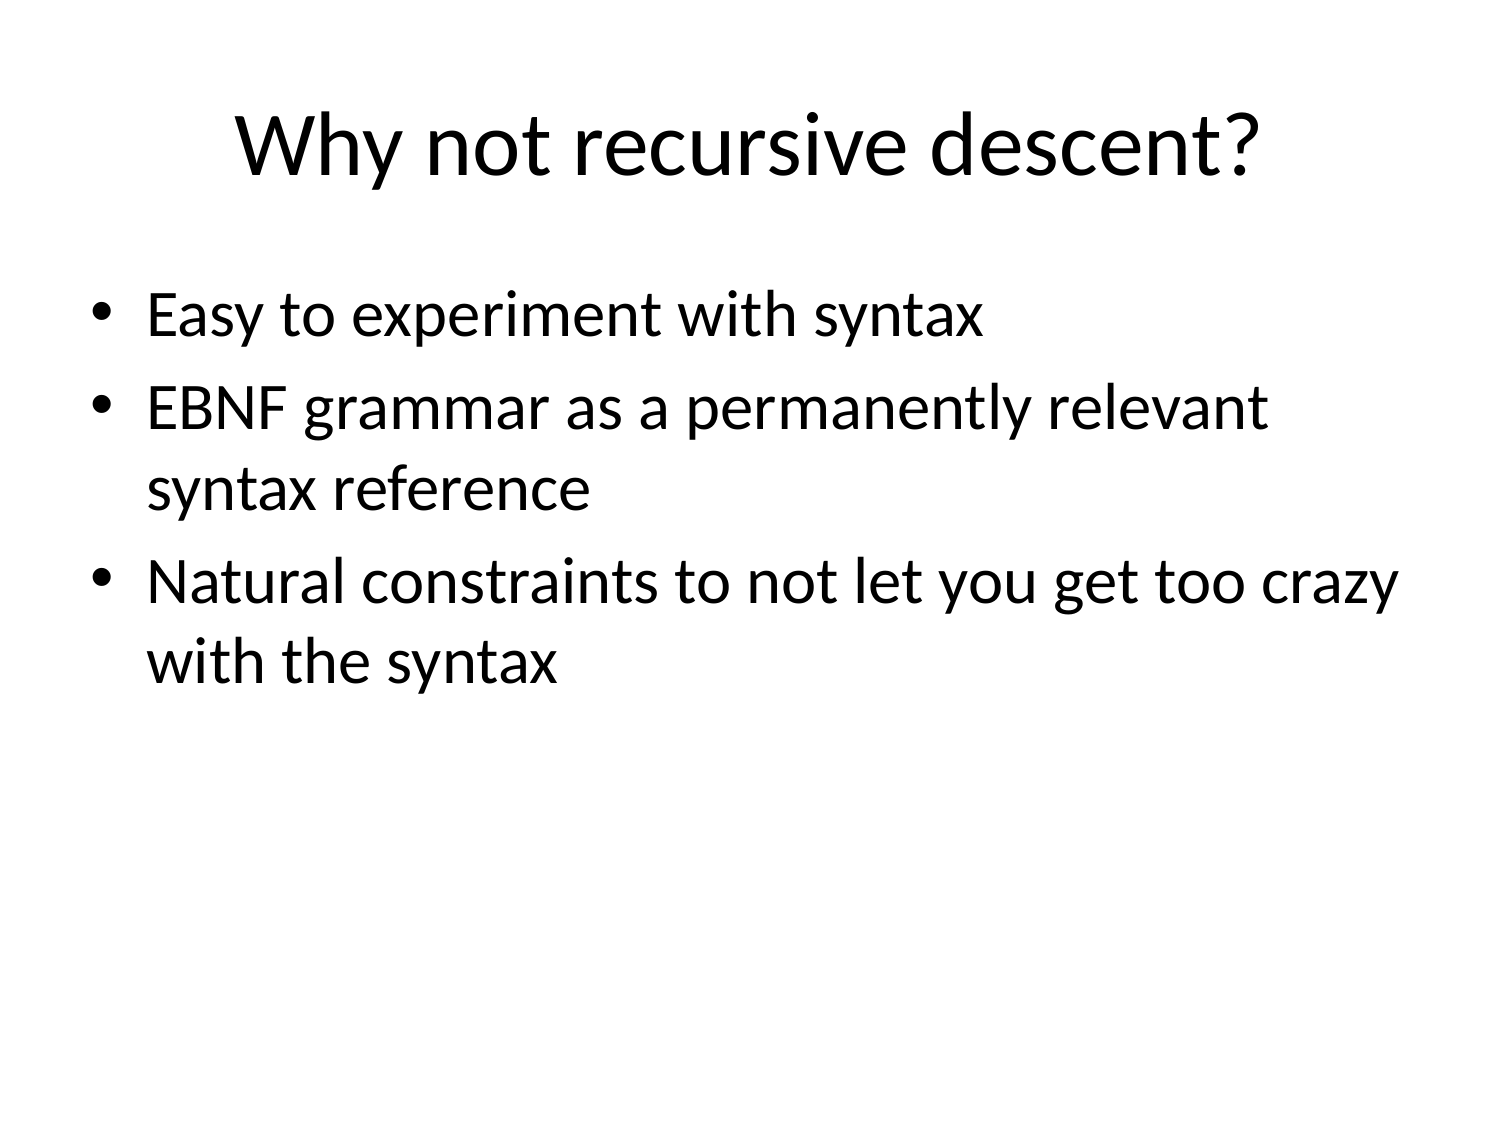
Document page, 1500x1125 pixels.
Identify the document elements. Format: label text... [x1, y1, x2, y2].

list Easy to experiment with syntax EBNF grammar as a permanently relevant syntax reference Natural constraints to not let you get too crazy with the syntax [75, 262, 1425, 1005]
title Why not recursive descent? [75, 45, 1425, 233]
